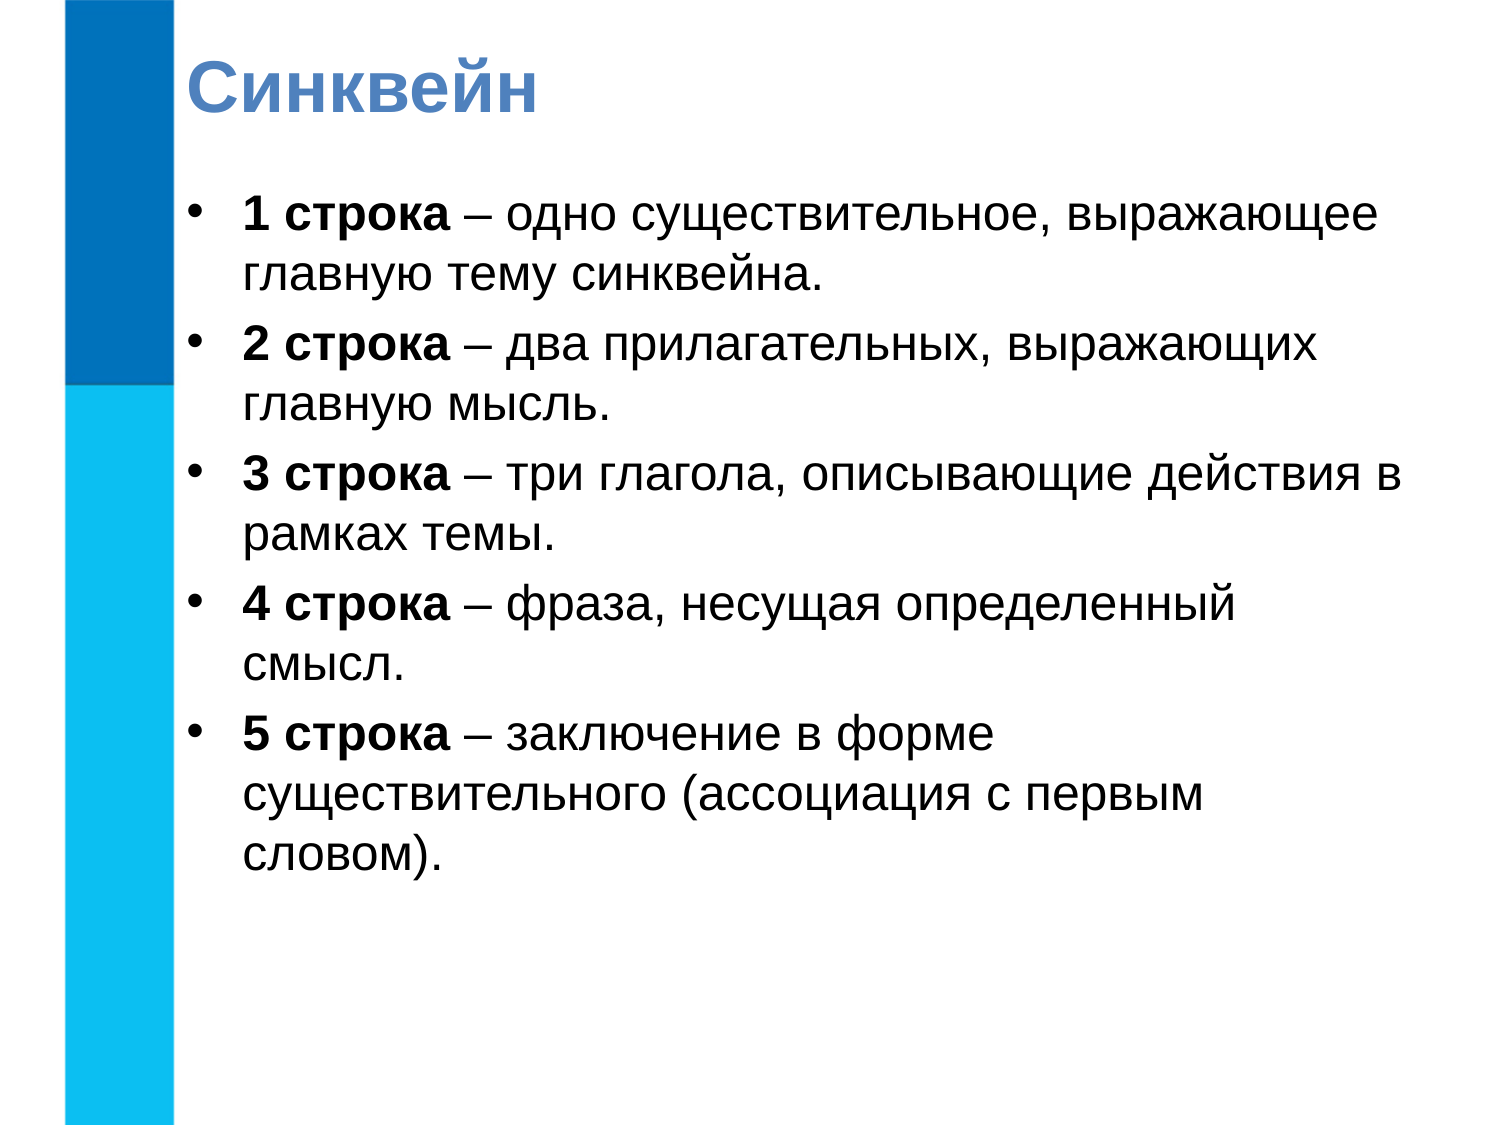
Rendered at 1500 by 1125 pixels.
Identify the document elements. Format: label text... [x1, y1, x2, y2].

picture [0, 0, 1500, 1125]
title Синквейн [171, 30, 1425, 135]
list 1 строка – одно существительное, выражающее главную тему cинквейна. 2 строка – два прилагательных, выражающих главную мысль. 3 строка – три глагола, описывающие действия в рамках темы. 4 строка – фраза, несущая определенный смысл. 5 строка – заключение в форме существительного (ассоциация с первым словом). [170, 172, 1426, 1006]
